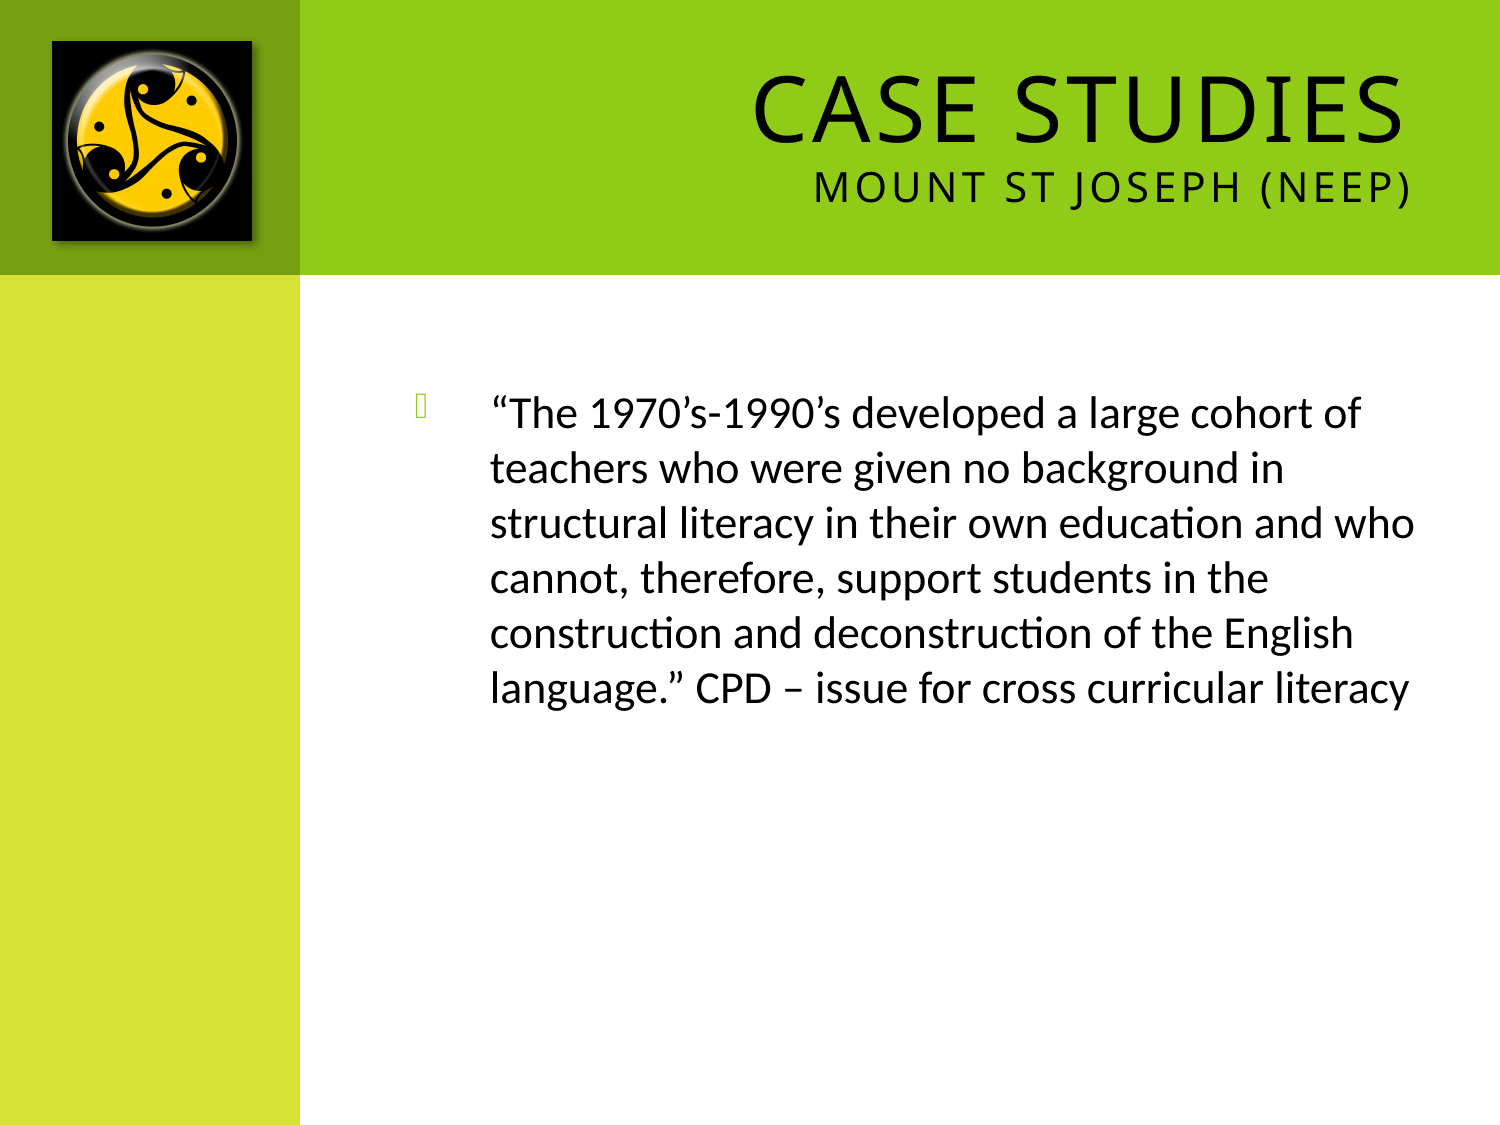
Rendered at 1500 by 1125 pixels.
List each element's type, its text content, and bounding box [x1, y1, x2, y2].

list “The 1970’s-1990’s developed a large cohort of teachers who were given no background in structural literacy in their own education and who cannot, therefore, support students in the construction and deconstruction of the English language.” CPD – issue for cross curricular literacy [399, 375, 1477, 1005]
title Case Studies Mount St Joseph (NEEP) [399, 37, 1425, 225]
picture [58, 46, 247, 235]
